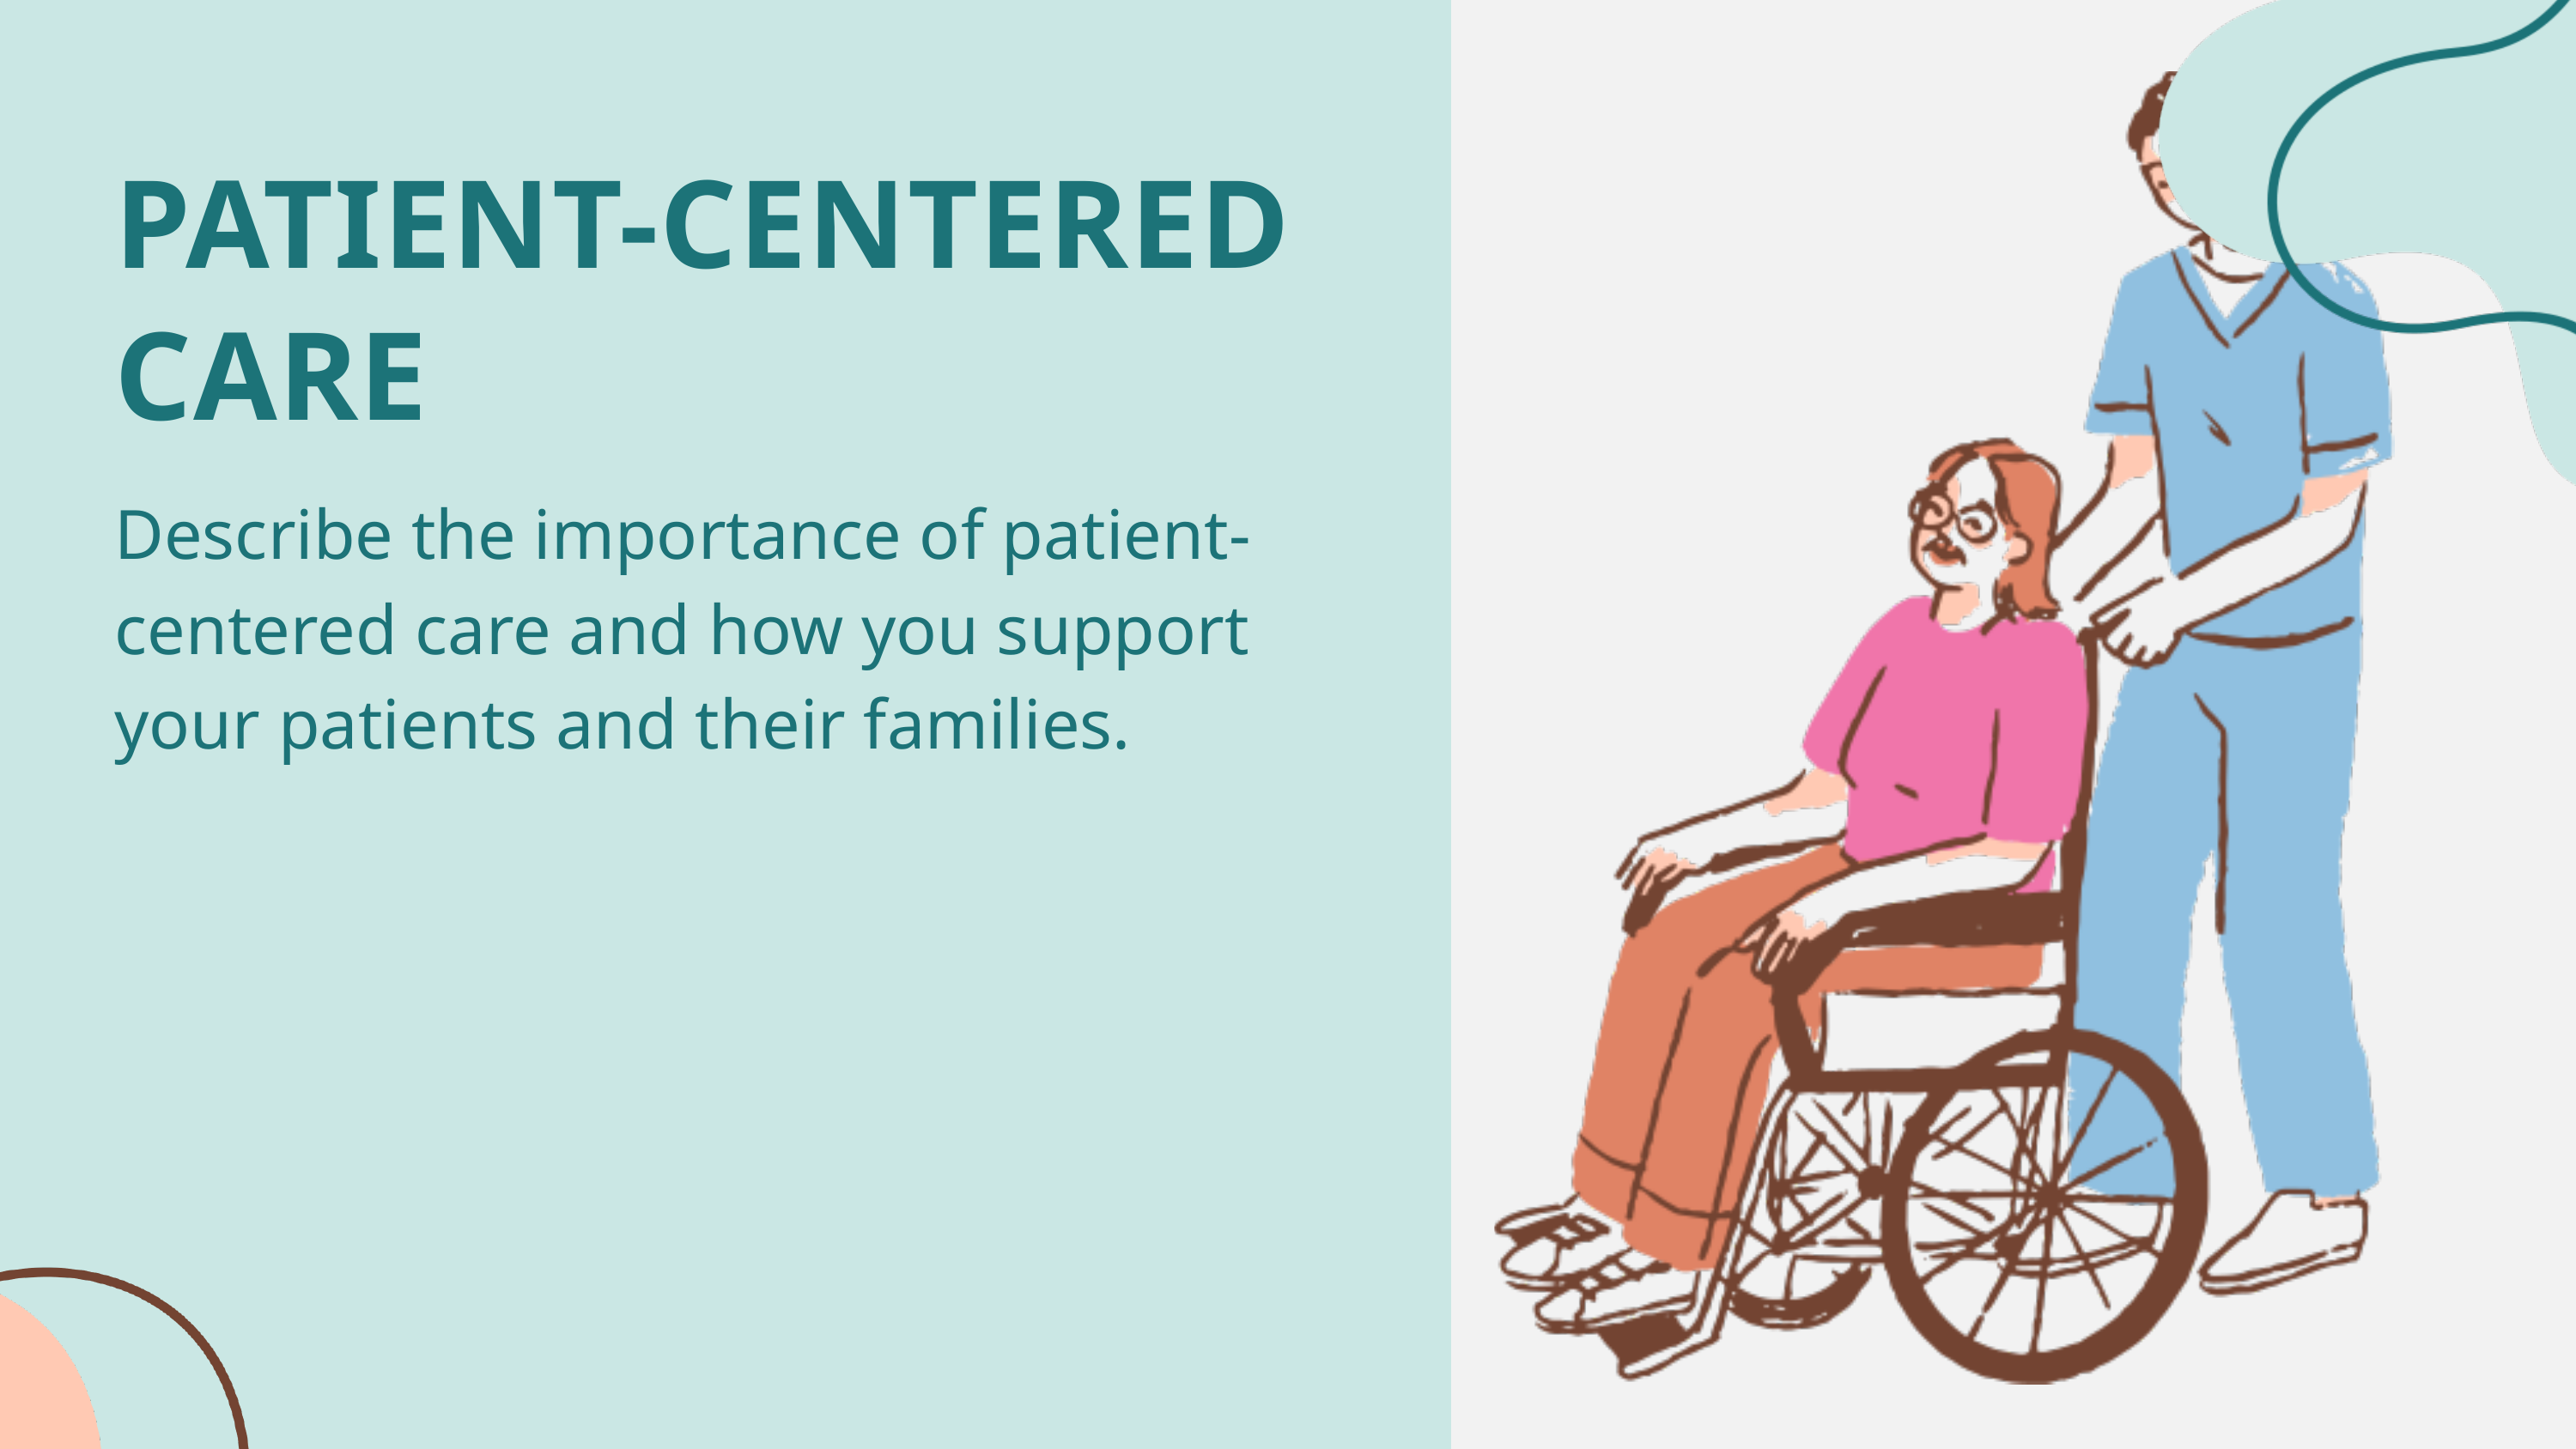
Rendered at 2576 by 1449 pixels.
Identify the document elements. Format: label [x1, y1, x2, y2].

text_box [0, 0, 1451, 1449]
text_box [1494, 71, 2395, 1385]
text_box [2067, 0, 2576, 547]
